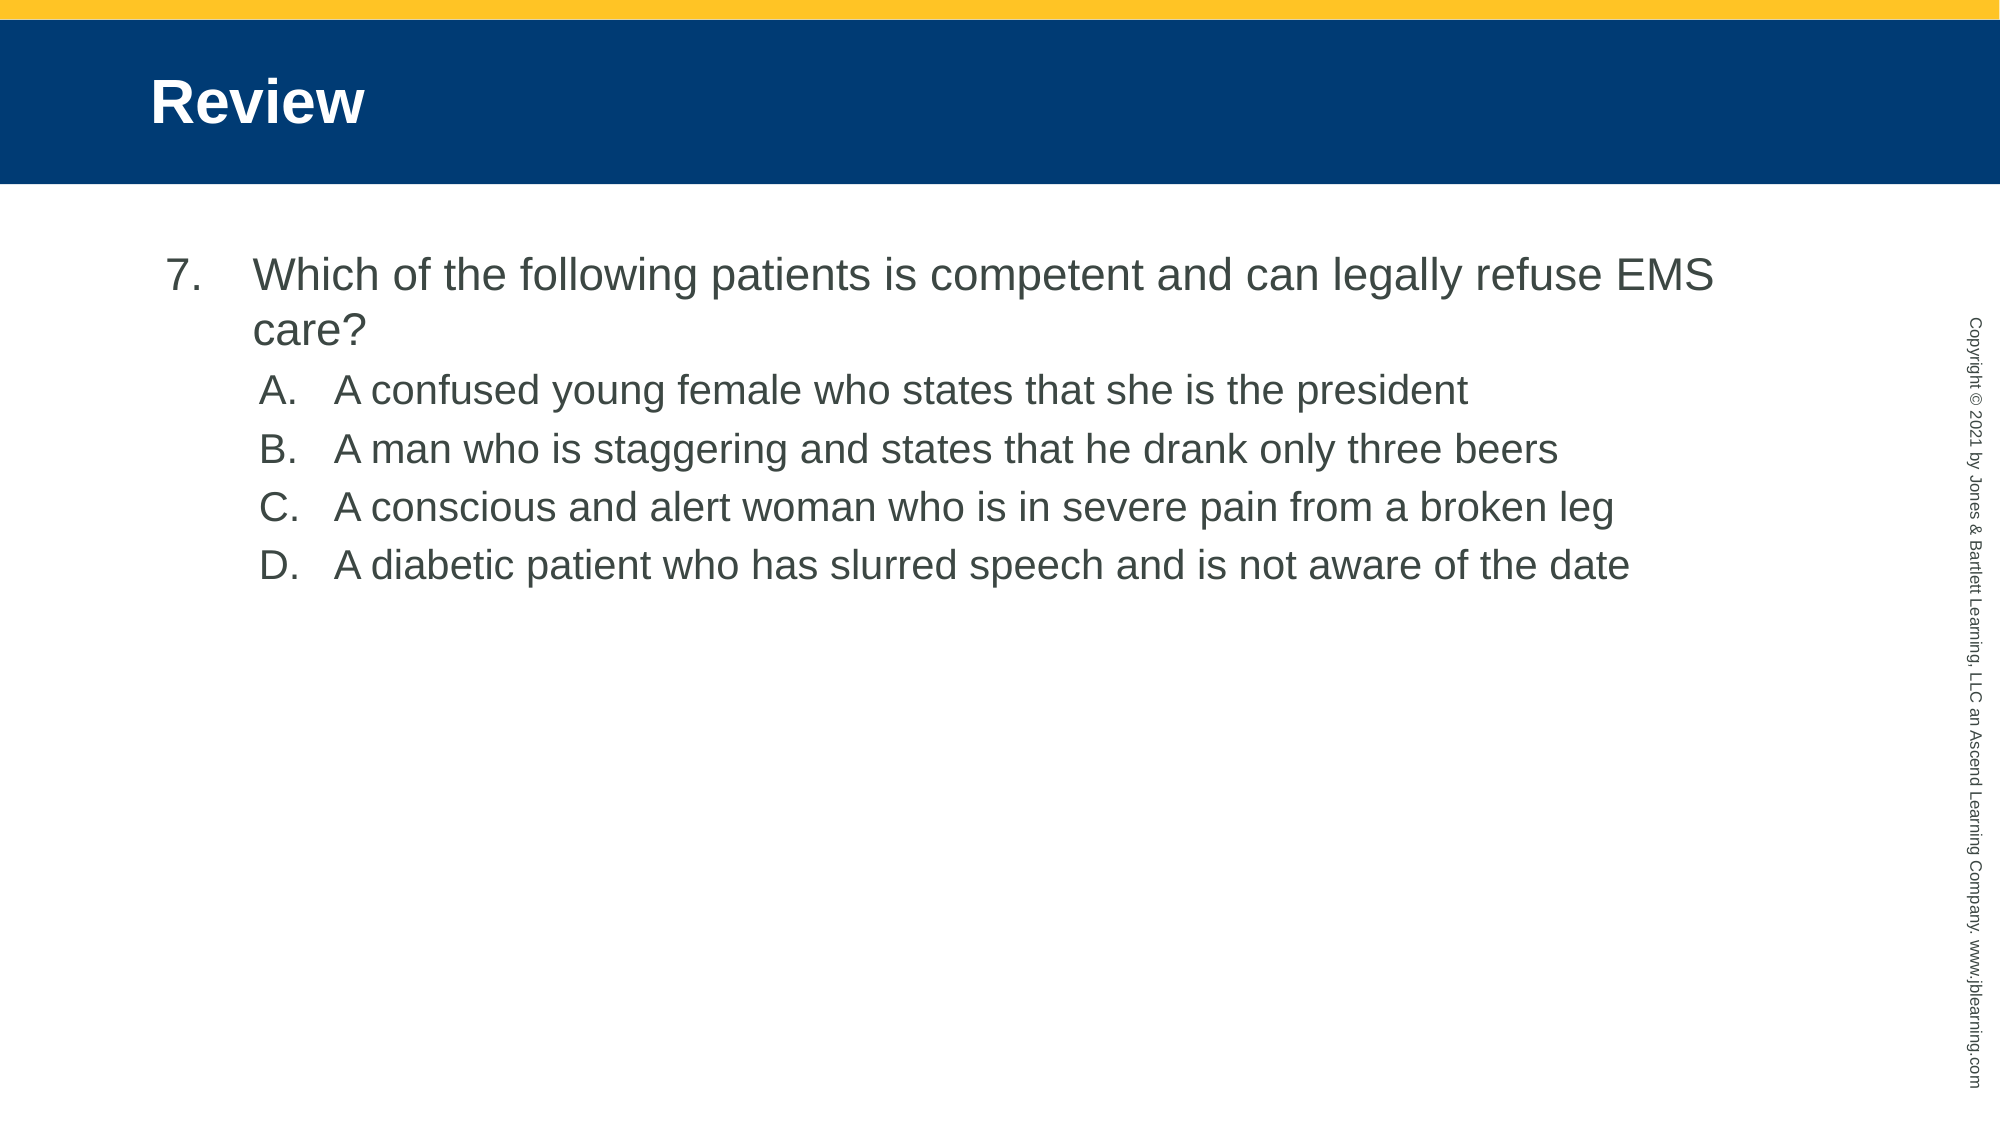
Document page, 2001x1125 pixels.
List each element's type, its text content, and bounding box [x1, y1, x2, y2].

list Which of the following patients is competent and can legally refuse EMS care? A confused young female who states that she is the president A man who is staggering and states that he drank only three beers A conscious and alert woman who is in severe pain from a broken leg A diabetic patient who has slurred speech and is not aware of the date [150, 237, 1850, 1025]
title Review [0, 19, 2000, 185]
